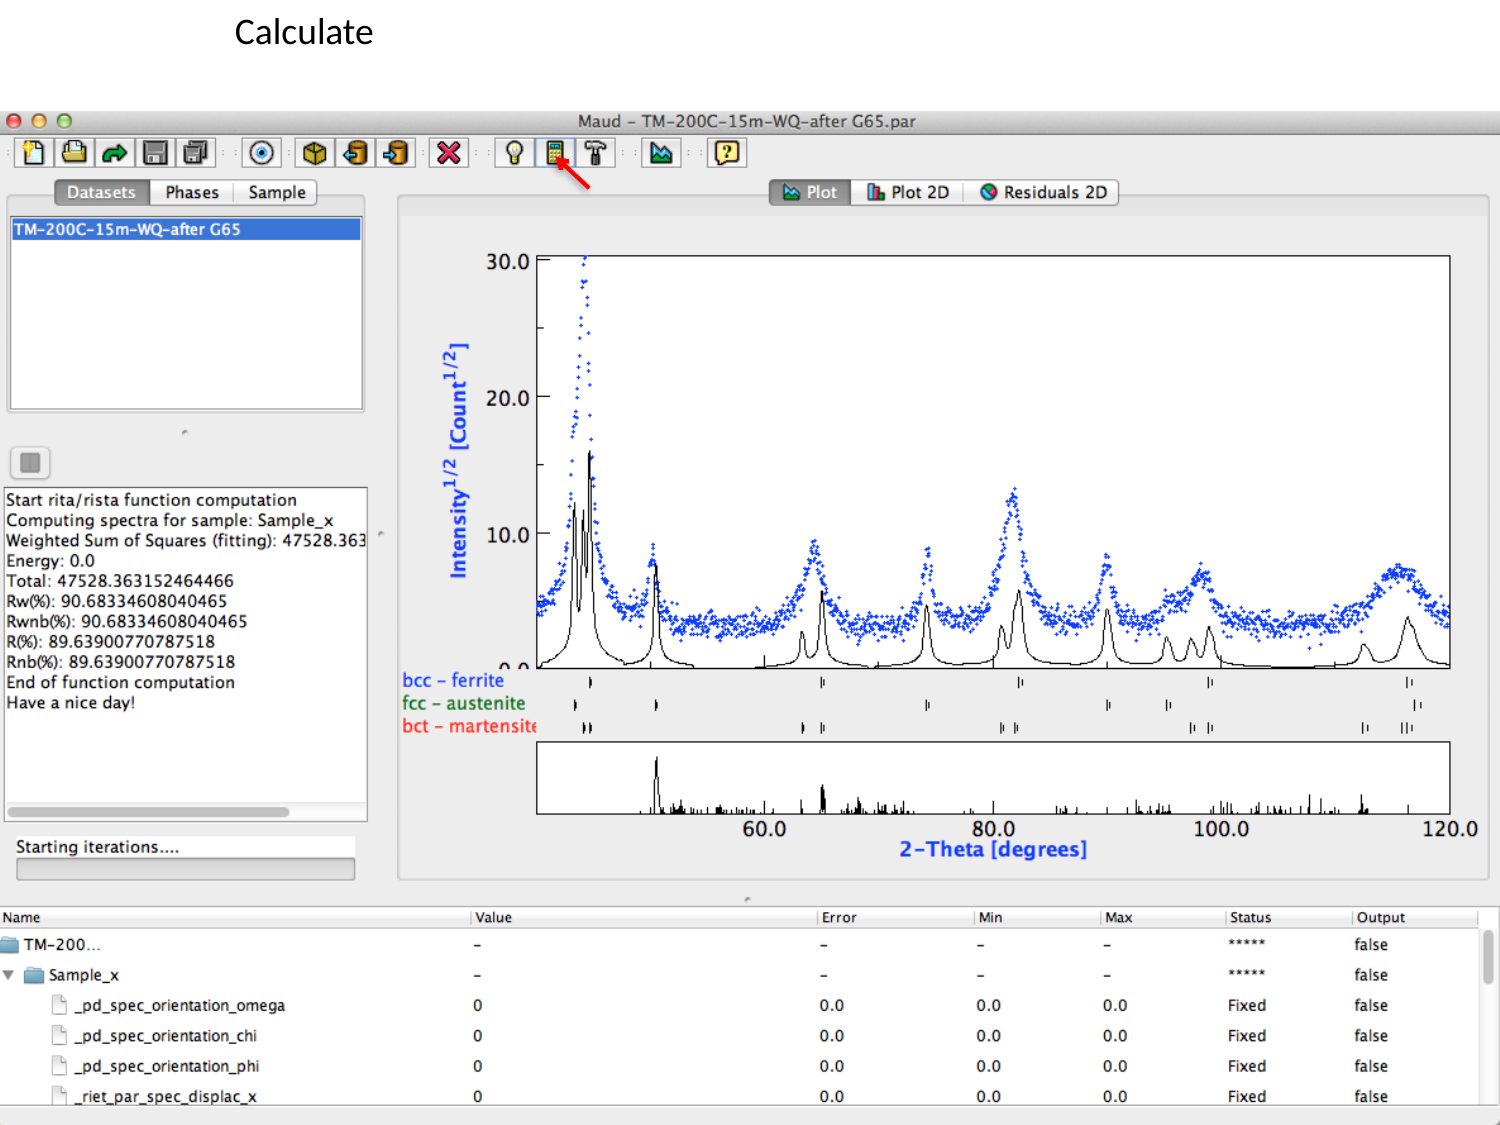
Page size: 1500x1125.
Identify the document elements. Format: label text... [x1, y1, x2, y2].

picture [0, 111, 1500, 1125]
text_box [555, 156, 590, 189]
text_box Calculate [220, 0, 1167, 60]
